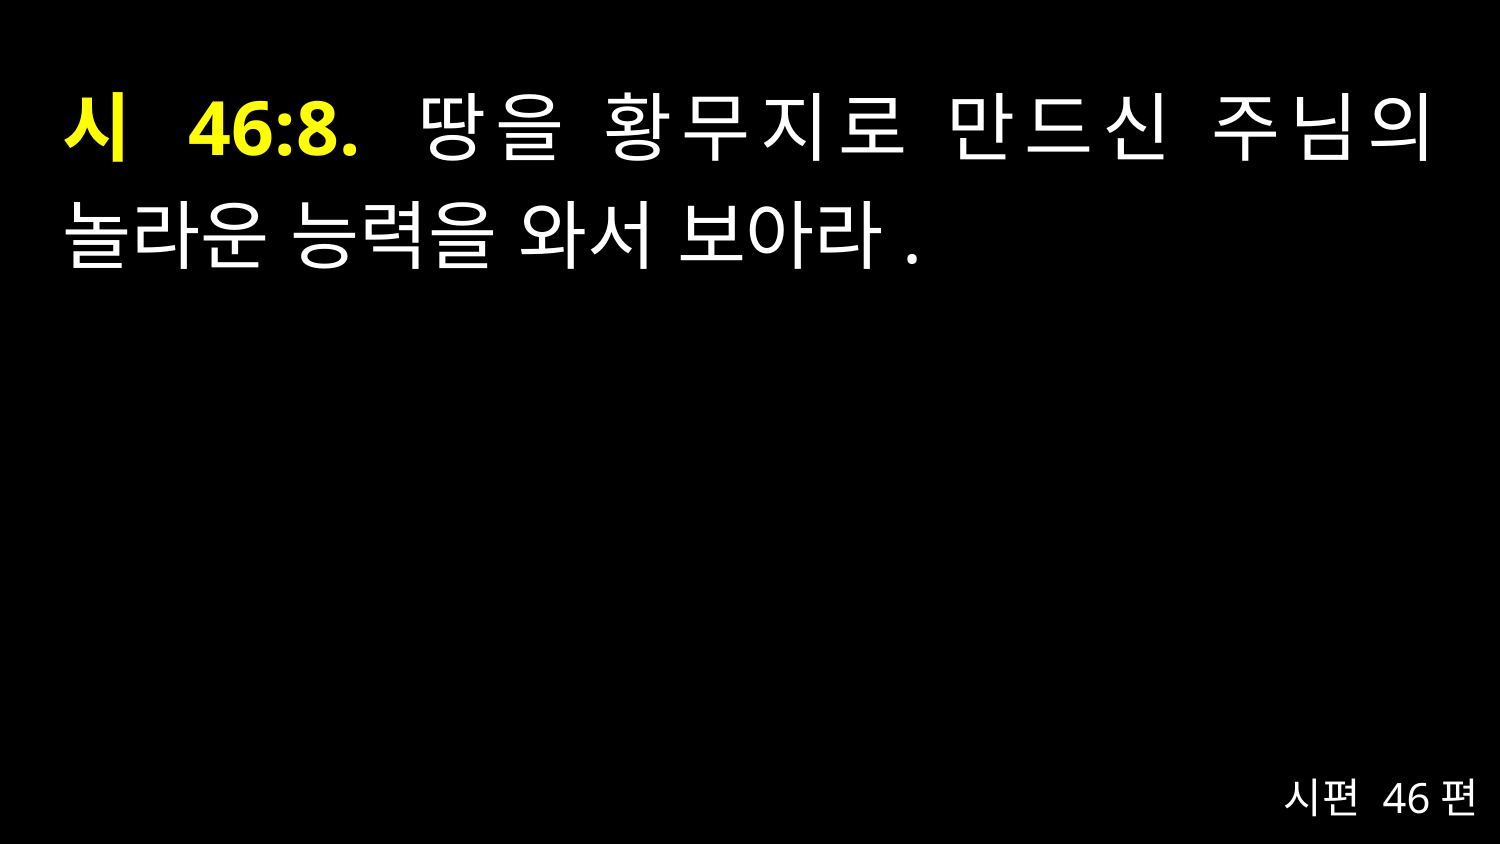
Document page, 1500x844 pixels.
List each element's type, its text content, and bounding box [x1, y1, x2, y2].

subtitle 시편 46편 [916, 770, 1500, 844]
title 시 46:8. 땅을 황무지로 만드신 주님의 놀라운 능력을 와서 보아라. [0, 0, 1500, 844]
